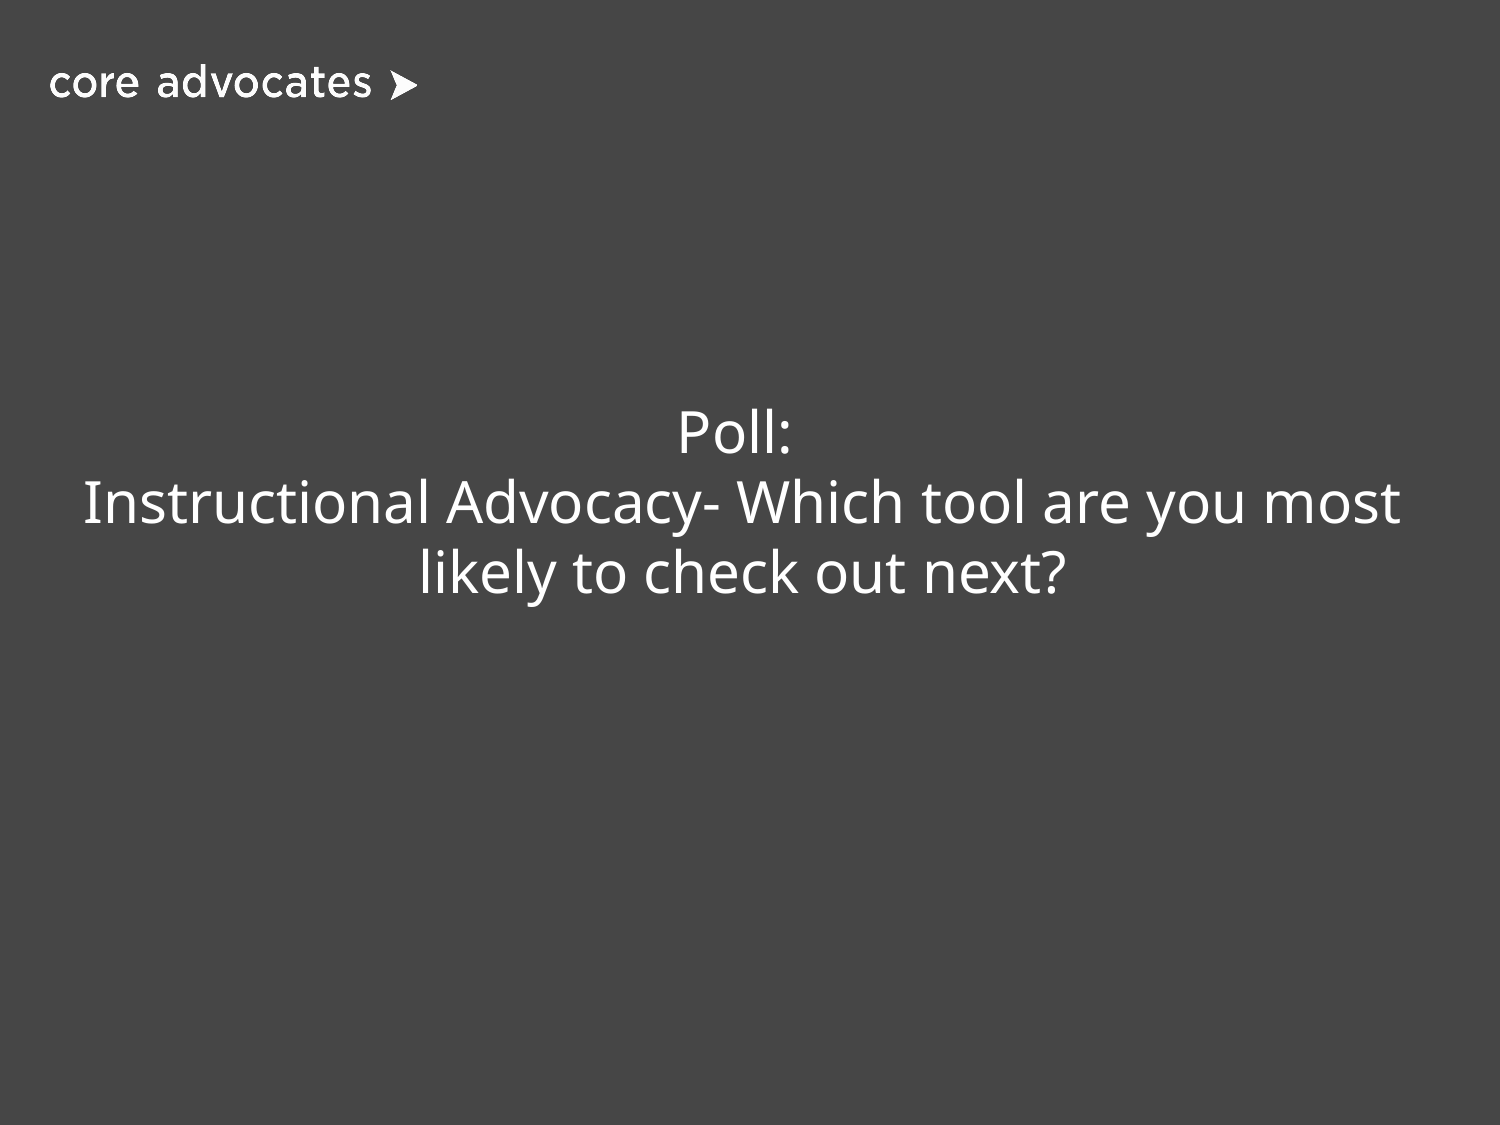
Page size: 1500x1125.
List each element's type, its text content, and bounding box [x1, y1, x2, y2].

picture [50, 64, 417, 100]
title Poll: Instructional Advocacy- Which tool are you most likely to check out next? [35, 464, 1450, 607]
